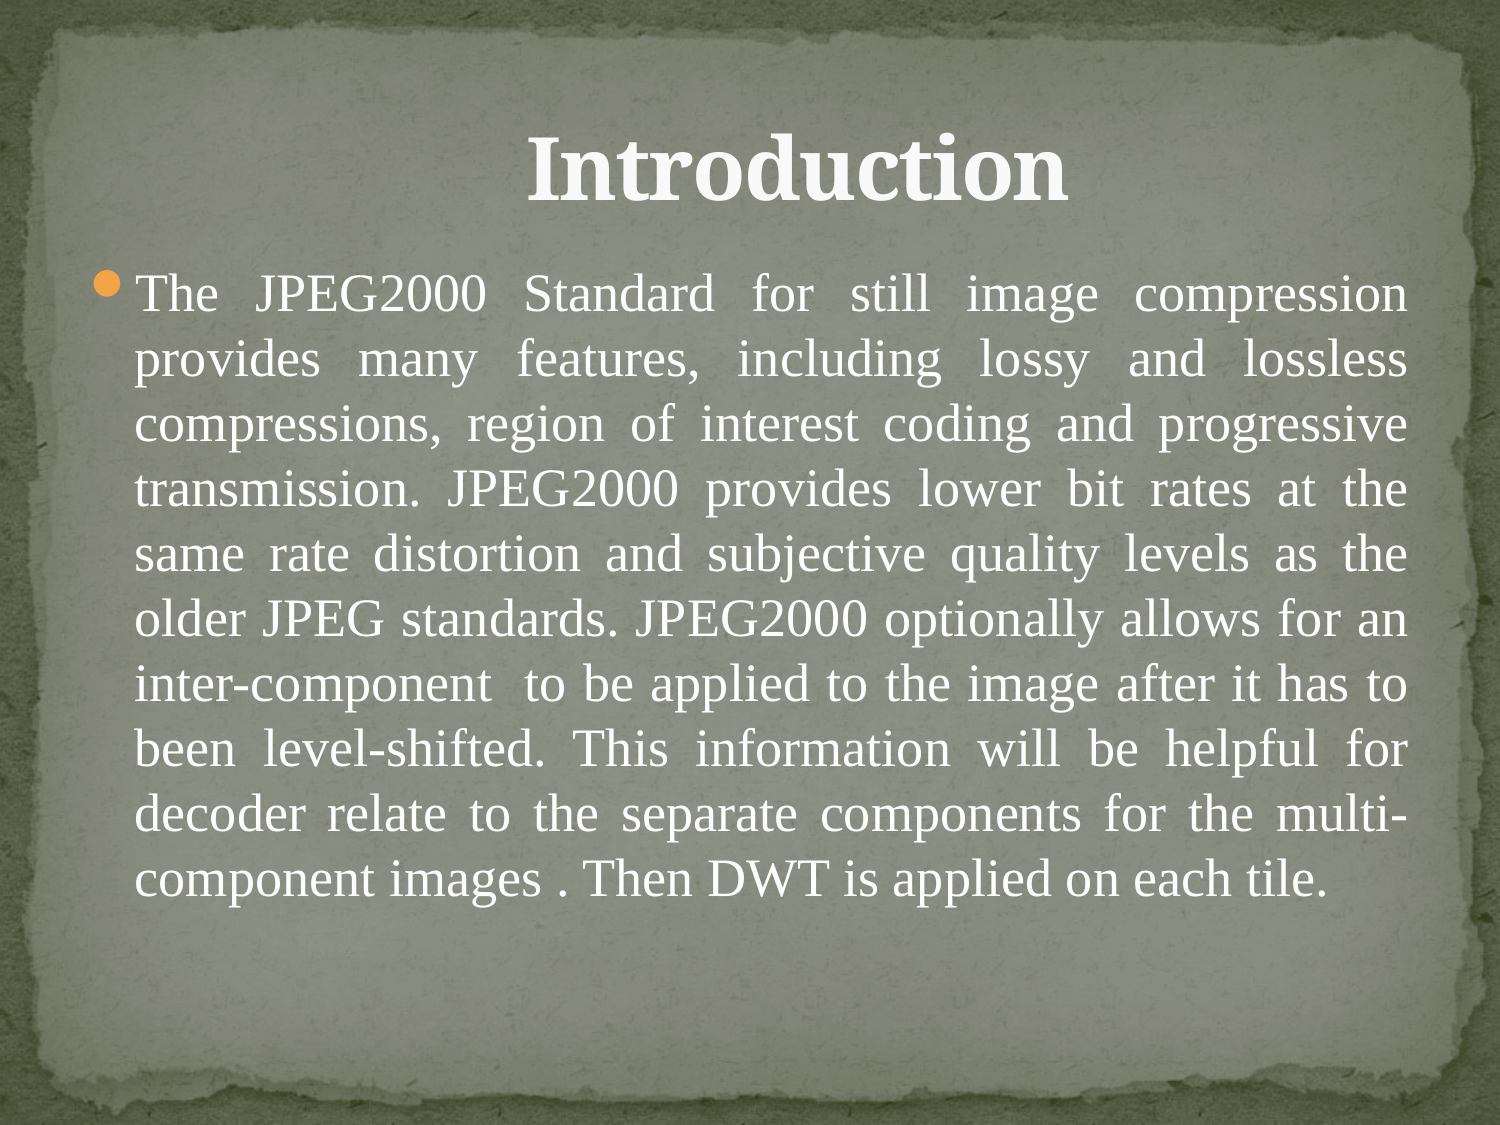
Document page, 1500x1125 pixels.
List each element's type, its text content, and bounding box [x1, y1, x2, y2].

list The JPEG2000 Standard for still image compression provides many features, including lossy and lossless compressions, region of interest coding and progressive transmission. JPEG2000 provides lower bit rates at the same rate distortion and subjective quality levels as the older JPEG standards. JPEG2000 optionally allows for an inter-component to be applied to the image after it has to been level-shifted. This information will be helpful for decoder relate to the separate components for the multi-component images . Then DWT is applied on each tile. [75, 249, 1425, 1000]
title Introduction [74, 24, 1425, 225]
